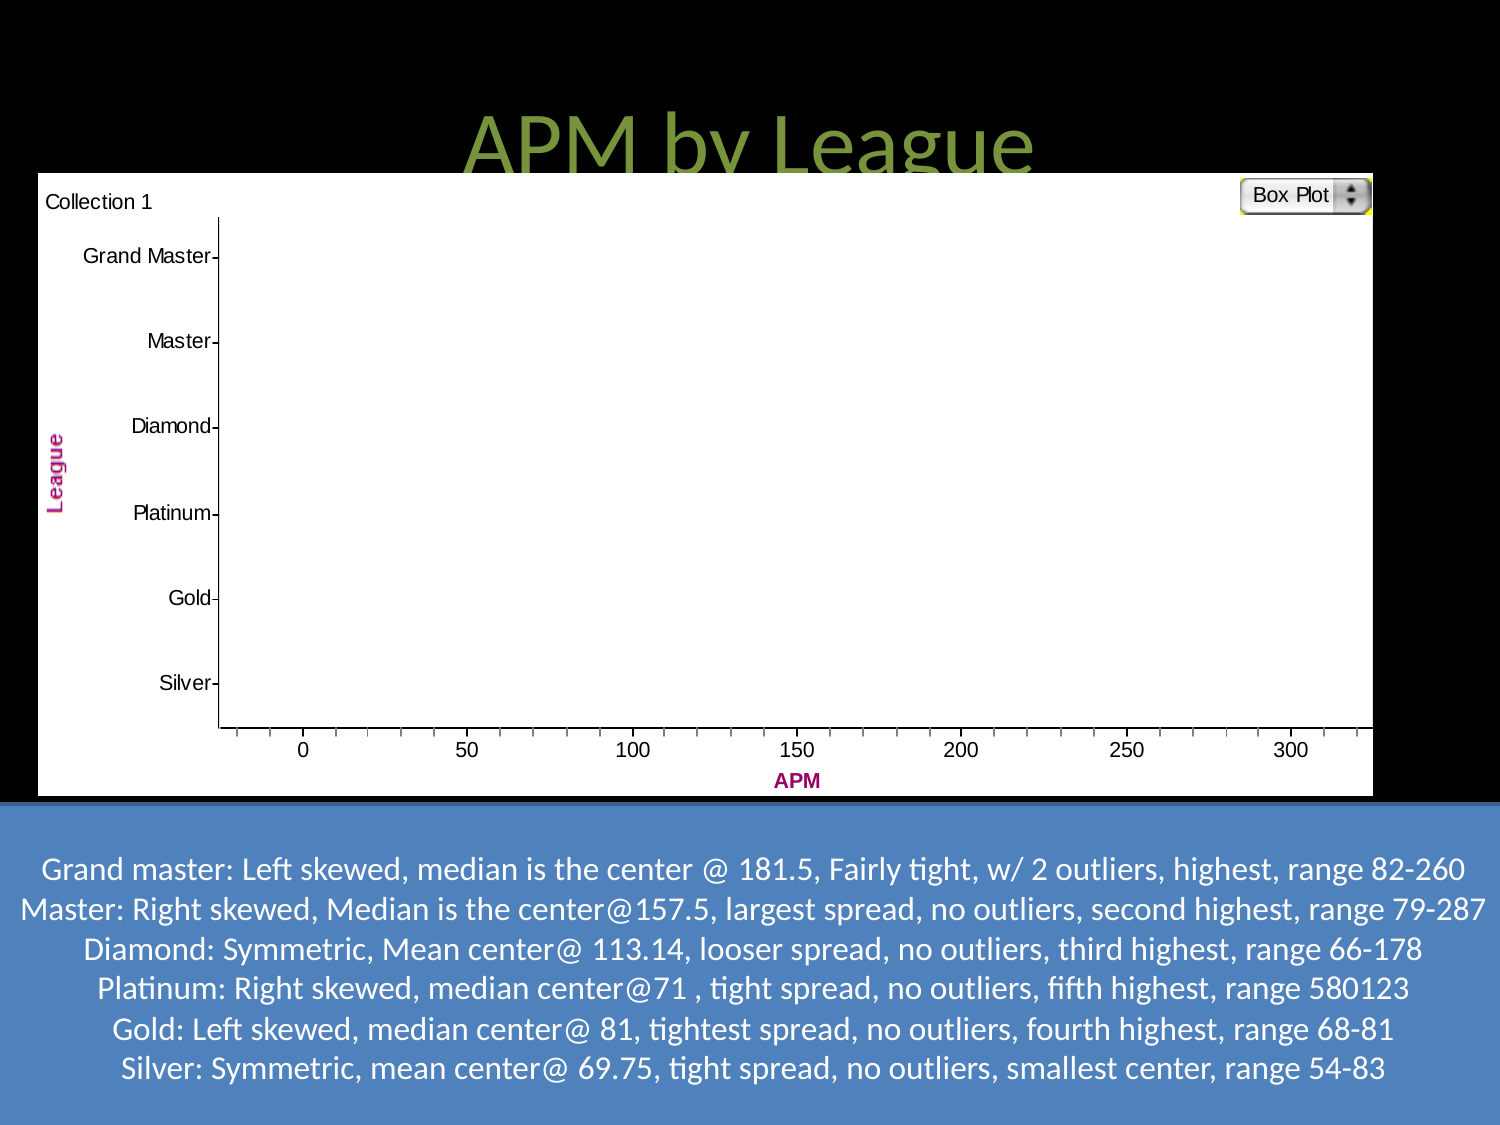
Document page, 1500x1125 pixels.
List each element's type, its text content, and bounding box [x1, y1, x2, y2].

title APM by League [74, 44, 1426, 233]
picture [37, 172, 1376, 798]
text_box Grand master: Left skewed, median is the center @ 181.5, Fairly tight, w/ 2 outliers, highest, range 82-260 Master: Right skewed, Median is the center@157.5, largest spread, no outliers, second highest, range 79-287 Diamond: Symmetric, Mean center@ 113.14, looser spread, no outliers, third highest, range 66-178 Platinum: Right skewed, median center@71 , tight spread, no outliers, fifth highest, range 580123 Gold: Left skewed, median center@ 81, tightest spread, no outliers, fourth highest, range 68-81 Silver: Symmetric, mean center@ 69.75, tight spread, no outliers, smallest center, range 54-83 [0, 802, 1500, 1125]
